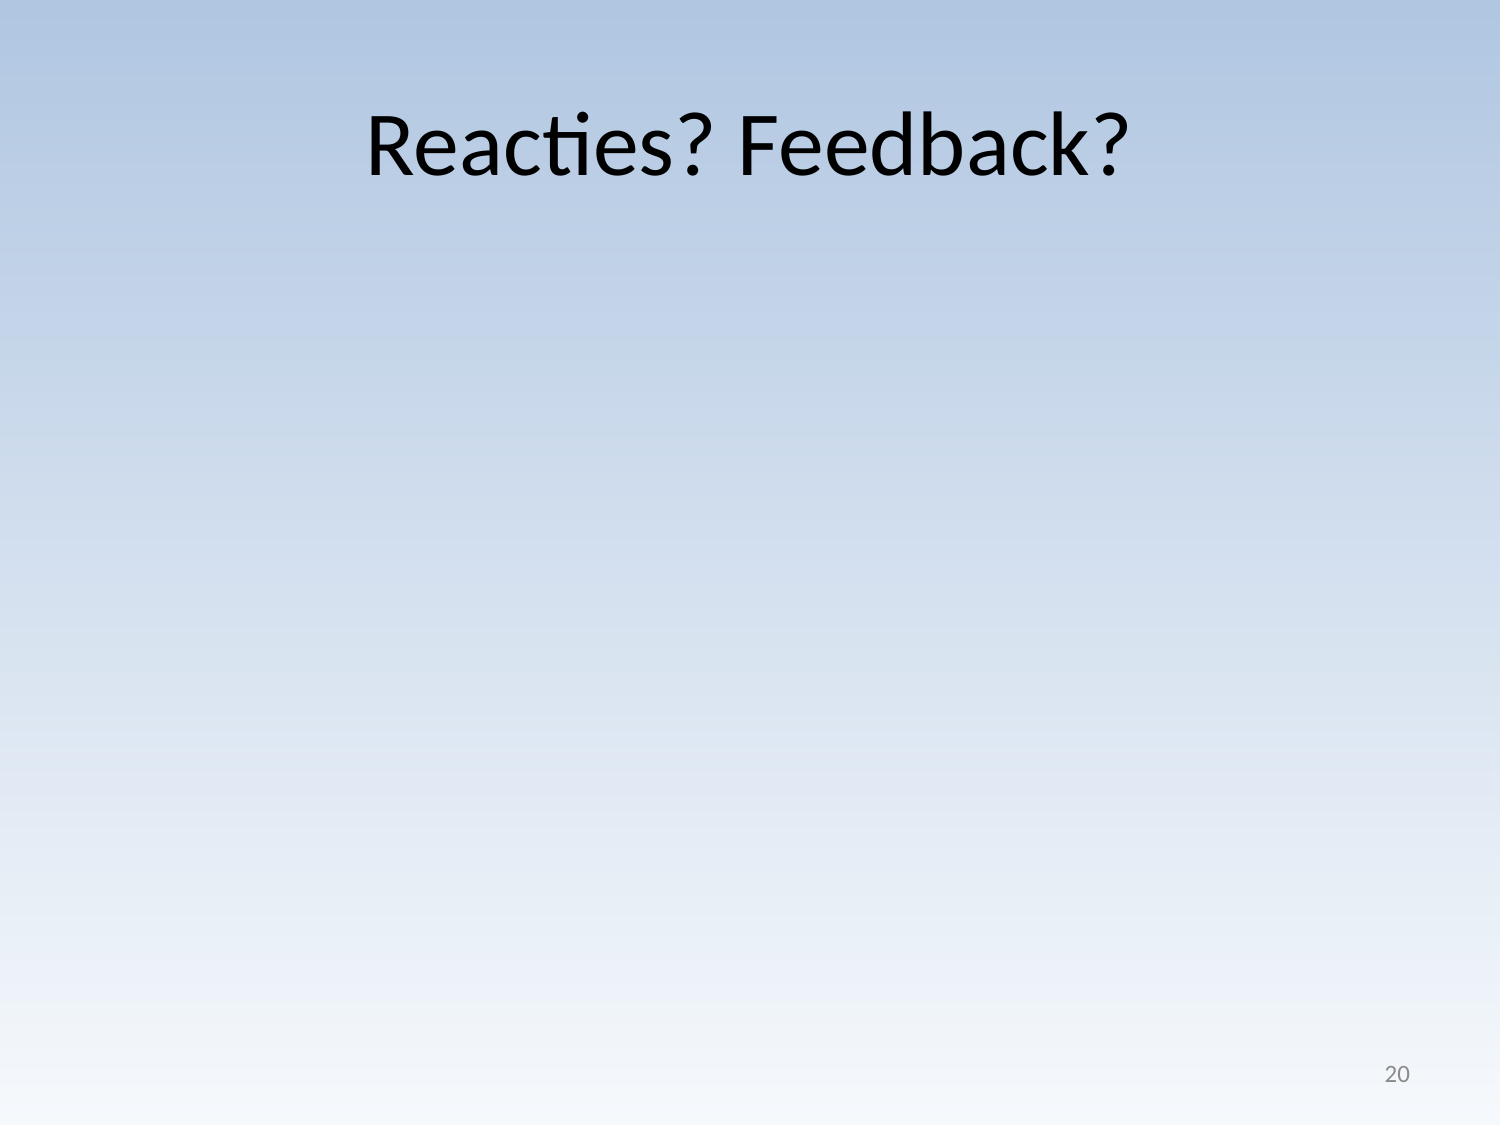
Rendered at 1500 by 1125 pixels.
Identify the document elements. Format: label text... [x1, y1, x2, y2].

title Reacties? Feedback? [75, 45, 1425, 233]
slide_number 20 [1074, 1042, 1425, 1103]
